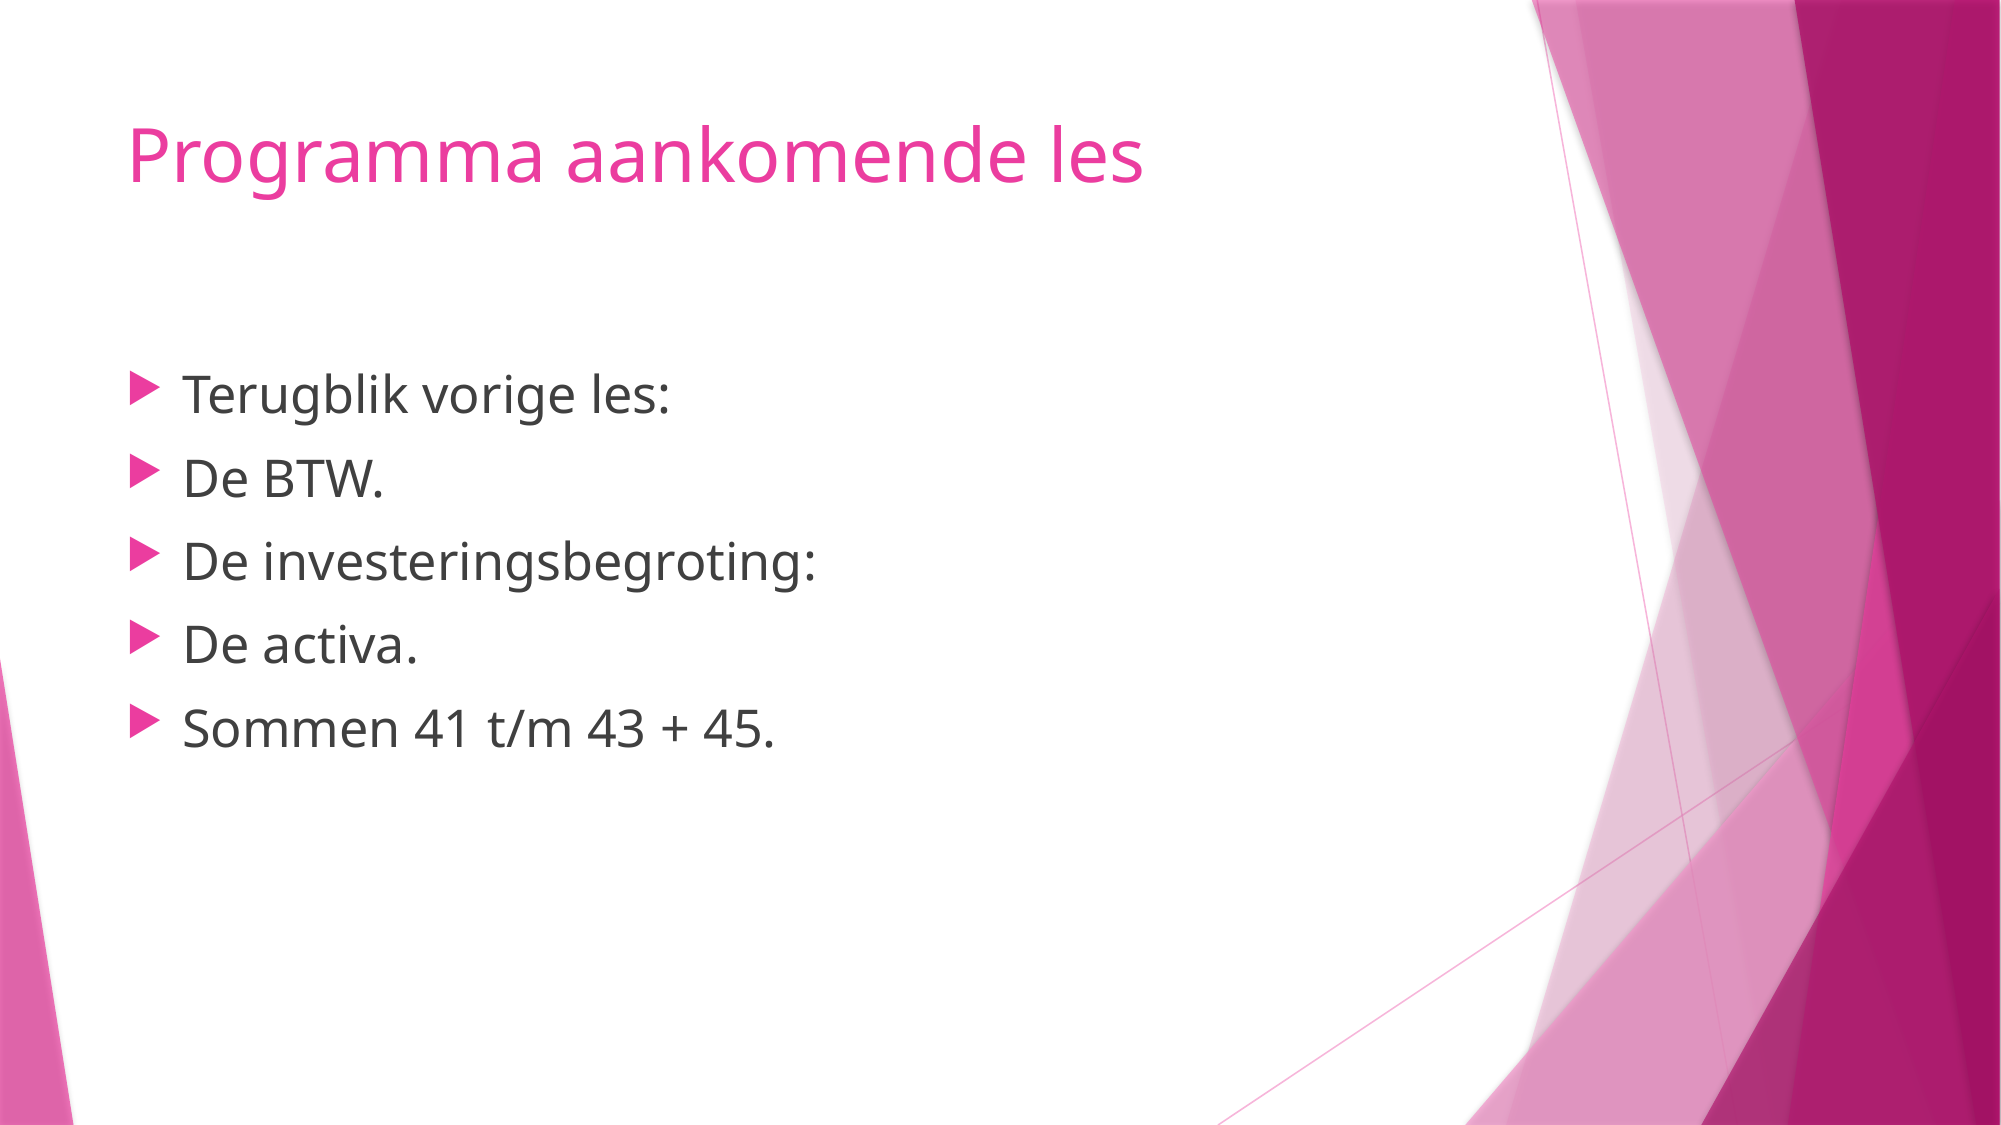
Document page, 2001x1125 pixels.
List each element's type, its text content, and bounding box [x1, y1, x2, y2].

list Terugblik vorige les: De BTW. De investeringsbegroting: De activa. Sommen 41 t/m 43 + 45. [111, 354, 1522, 992]
title Programma aankomende les [111, 99, 1522, 317]
